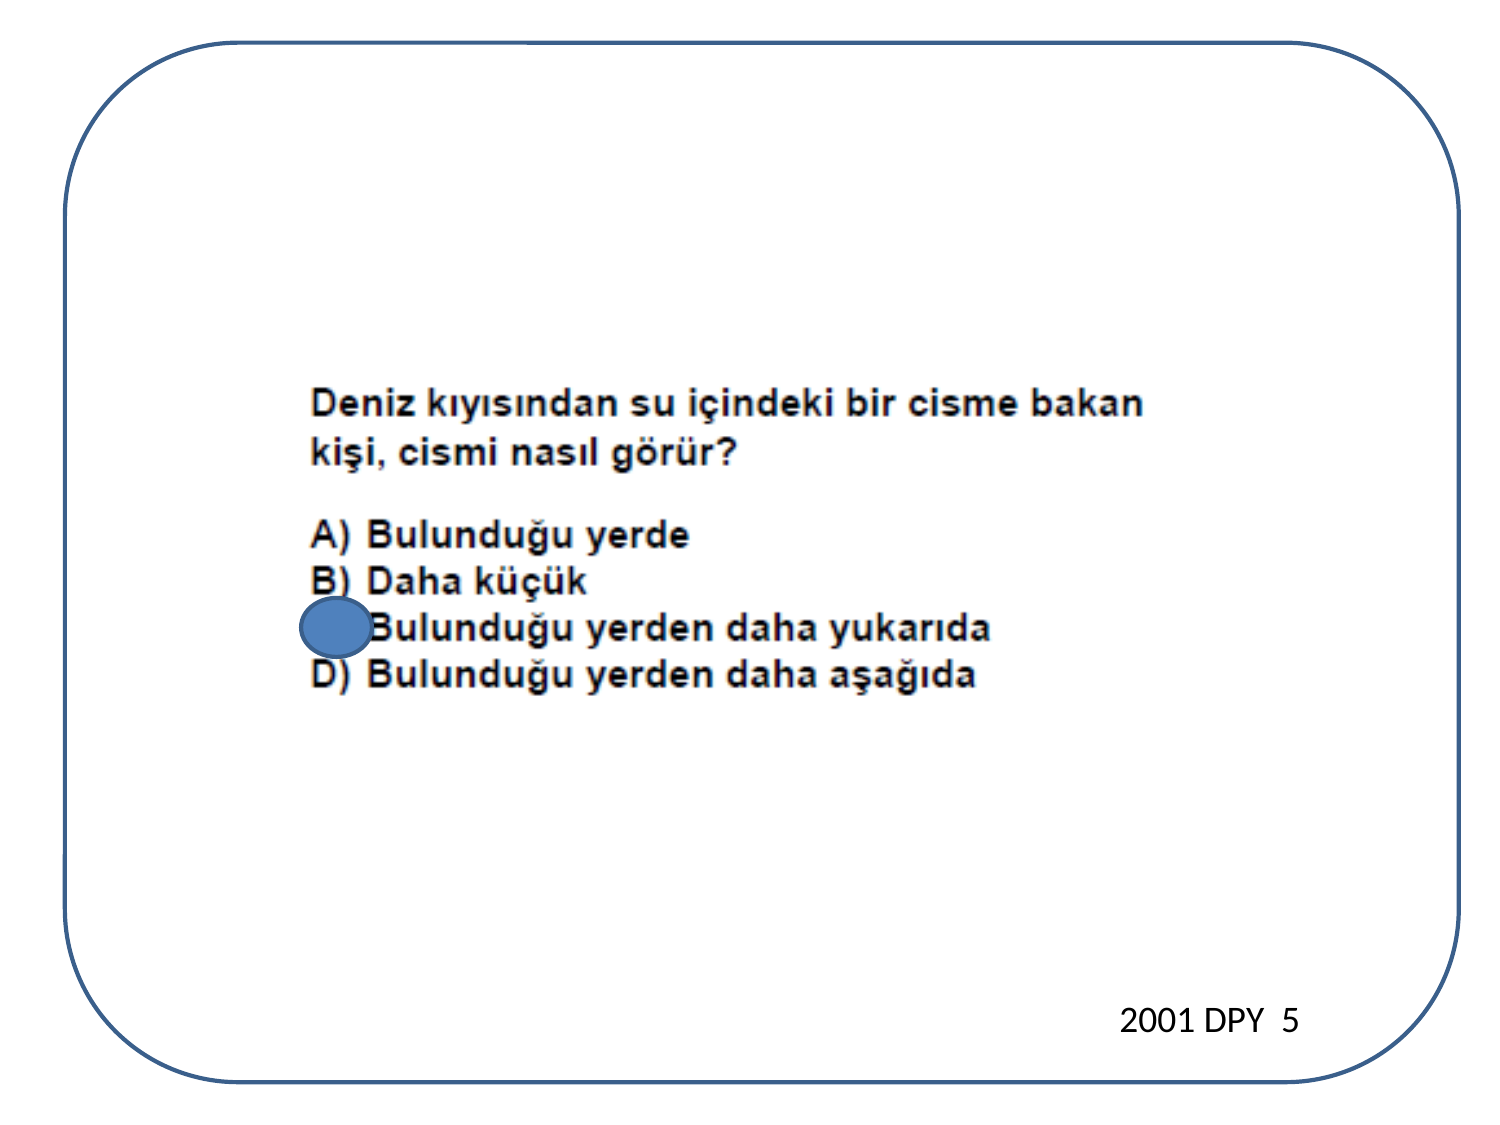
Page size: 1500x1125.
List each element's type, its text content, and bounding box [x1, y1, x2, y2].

text_box 2001 DPY 5 [1104, 987, 1332, 1048]
text_box [62, 40, 1461, 1085]
picture [289, 373, 1179, 715]
